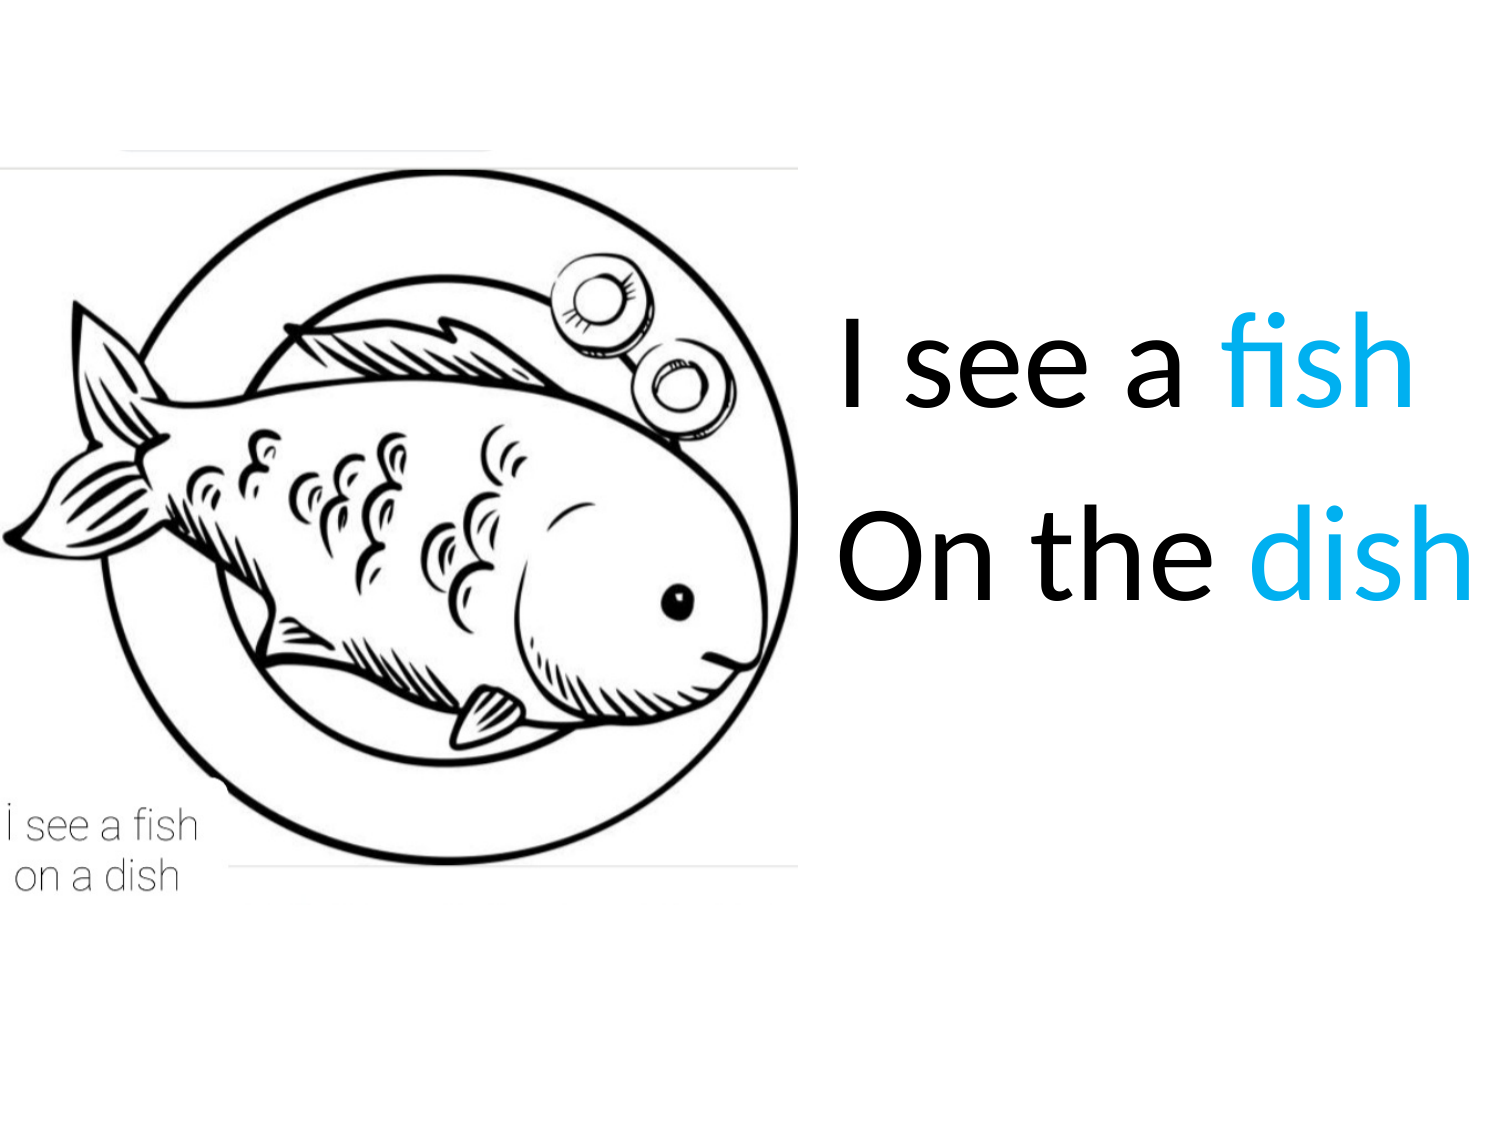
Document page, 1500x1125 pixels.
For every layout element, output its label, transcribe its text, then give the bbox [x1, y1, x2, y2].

picture [0, 150, 798, 906]
list I see a fish On the dish [820, 262, 1500, 1005]
